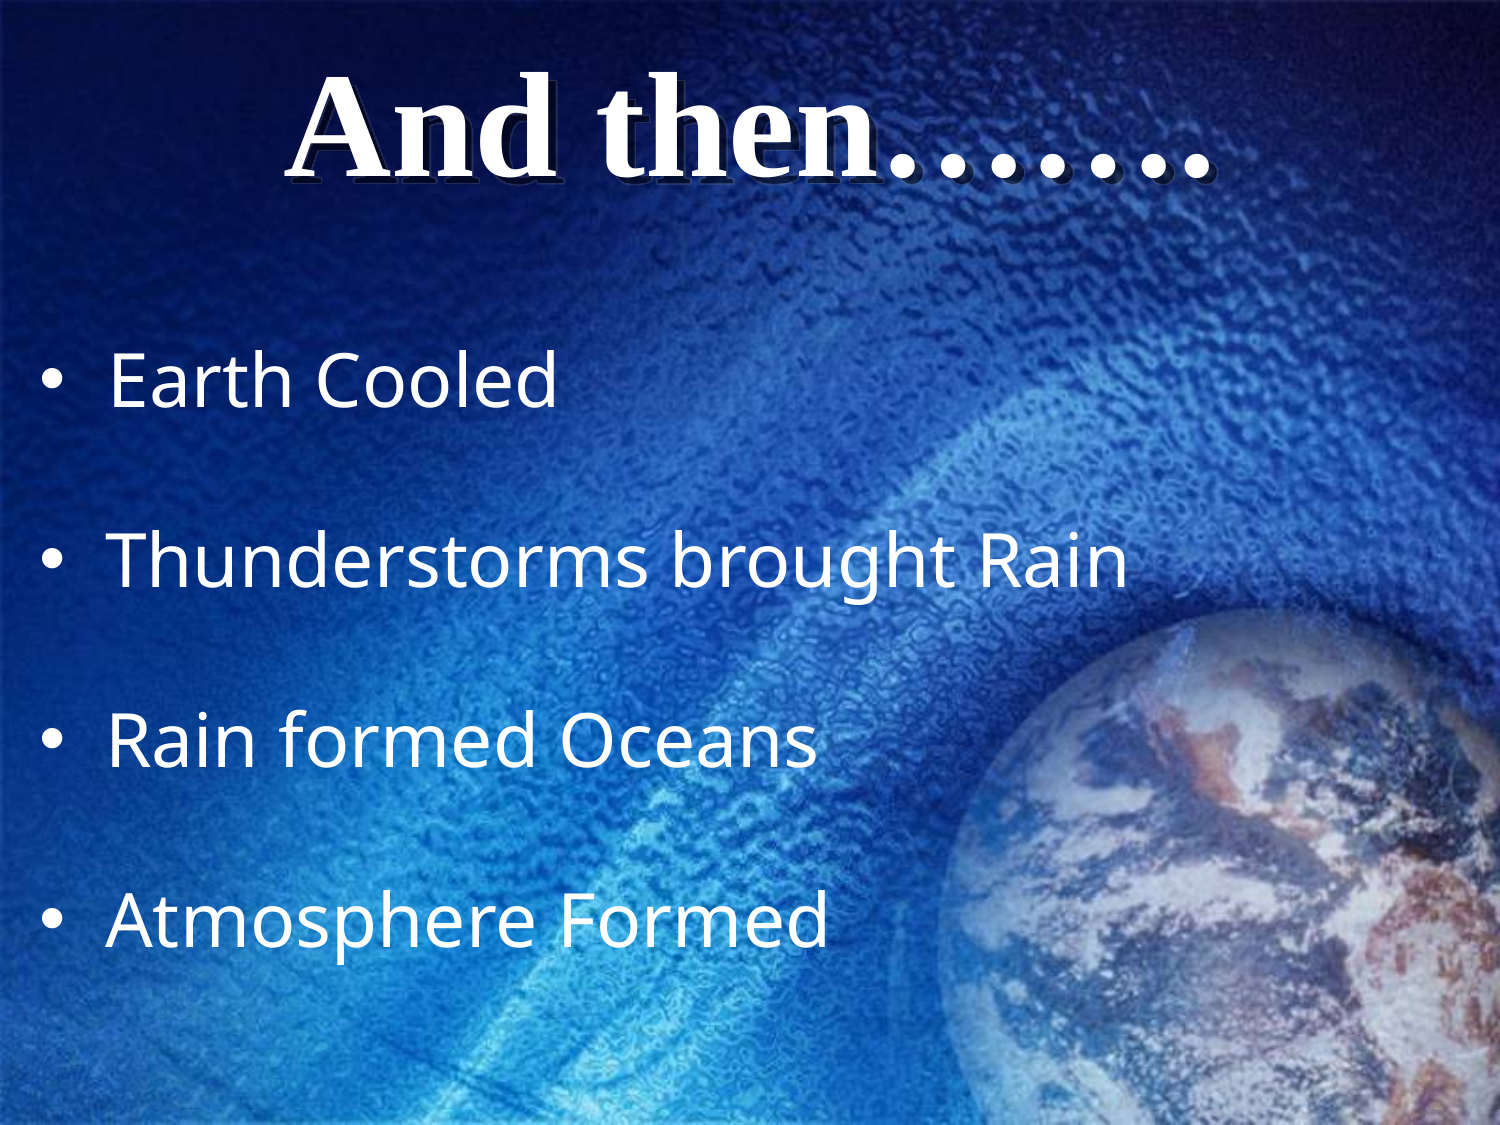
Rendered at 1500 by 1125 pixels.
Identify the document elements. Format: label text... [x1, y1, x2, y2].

picture [0, 0, 1500, 1125]
title And then……. [74, 44, 1426, 188]
text_box Earth Cooled Thunderstorms brought Rain Rain formed Oceans Atmosphere Formed [24, 324, 1400, 1060]
